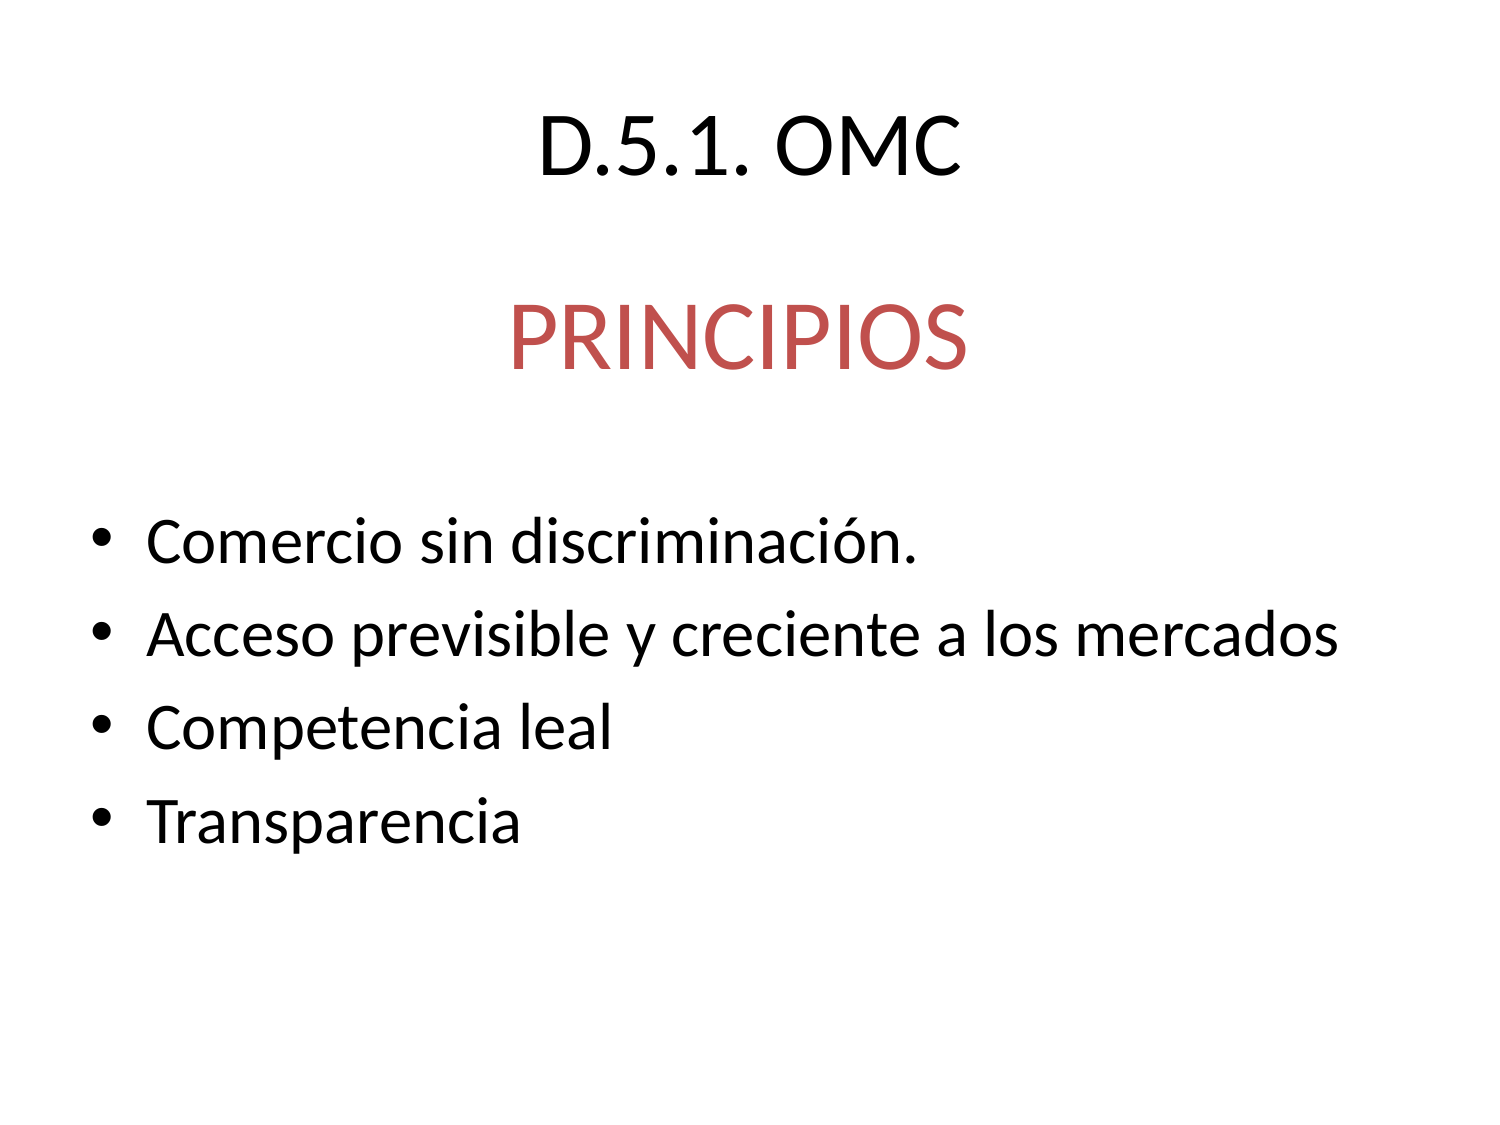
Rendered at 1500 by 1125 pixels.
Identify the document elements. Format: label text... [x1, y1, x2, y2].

list PRINCIPIOS Comercio sin discriminación. Acceso previsible y creciente a los mercados Competencia leal Transparencia [75, 262, 1425, 1005]
title D.5.1. OMC [75, 45, 1425, 233]
